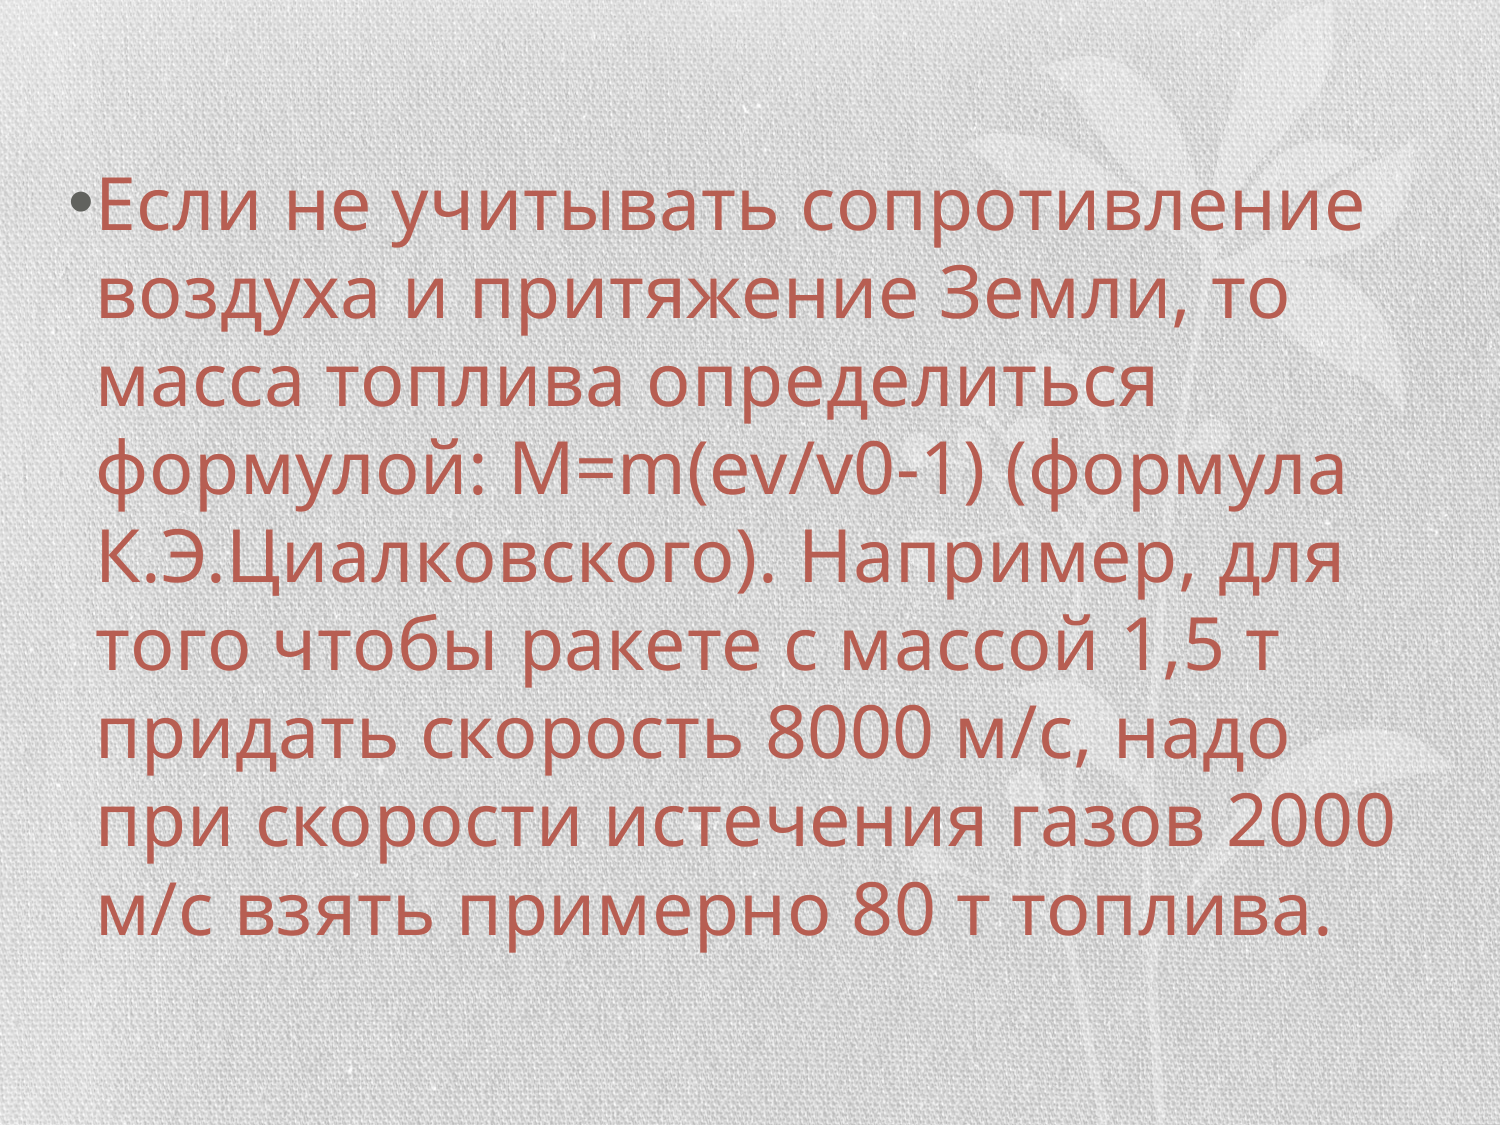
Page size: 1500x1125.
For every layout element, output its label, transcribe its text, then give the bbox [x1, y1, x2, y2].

list Если не учитывать сопротивление воздуха и притяжение Земли, то масса топлива определиться формулой: M=m(ev/v0-1) (формула К.Э.Циалковского). Например, для того чтобы ракете с массой 1,5 т придать скорость 8000 м/с, надо при скорости истечения газов 2000 м/с взять примерно 80 т топлива. [53, 149, 1464, 959]
